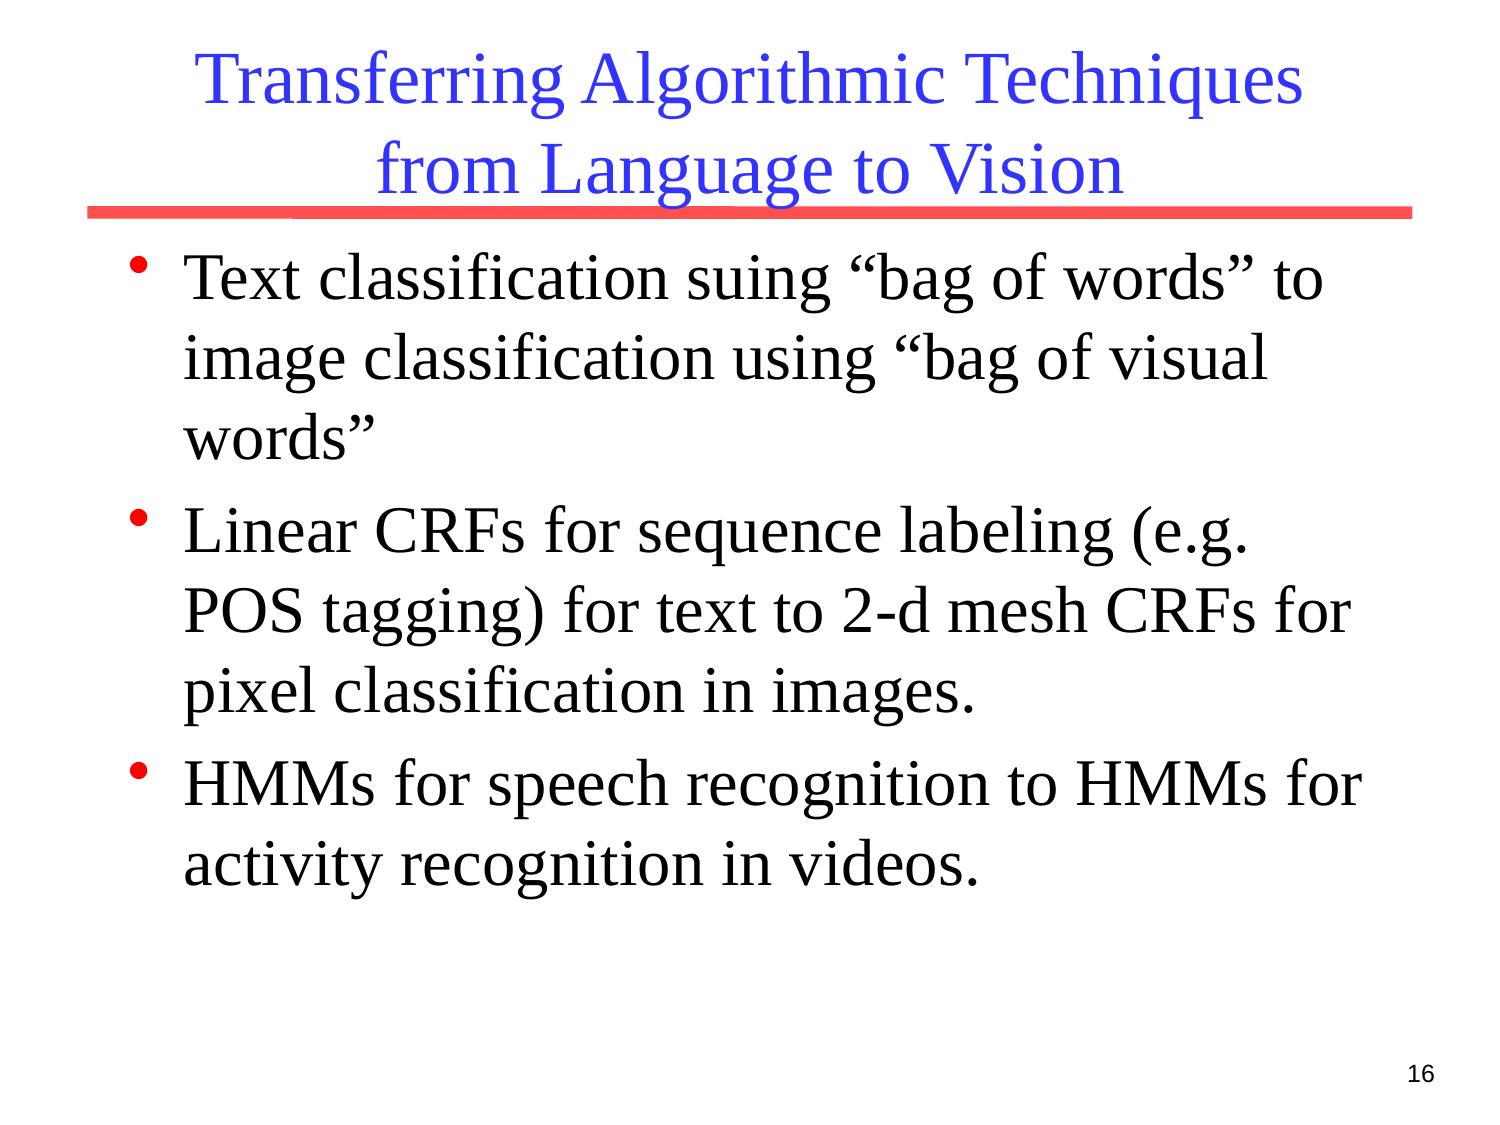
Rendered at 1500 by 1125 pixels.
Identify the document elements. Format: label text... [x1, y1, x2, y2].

list Text classification suing “bag of words” to image classification using “bag of visual words” Linear CRFs for sequence labeling (e.g. POS tagging) for text to 2-d mesh CRFs for pixel classification in images. HMMs for speech recognition to HMMs for activity recognition in videos. [112, 224, 1388, 994]
title Transferring Algorithmic Techniques from Language to Vision [112, 37, 1388, 200]
slide_number 16 [1137, 1049, 1451, 1125]
